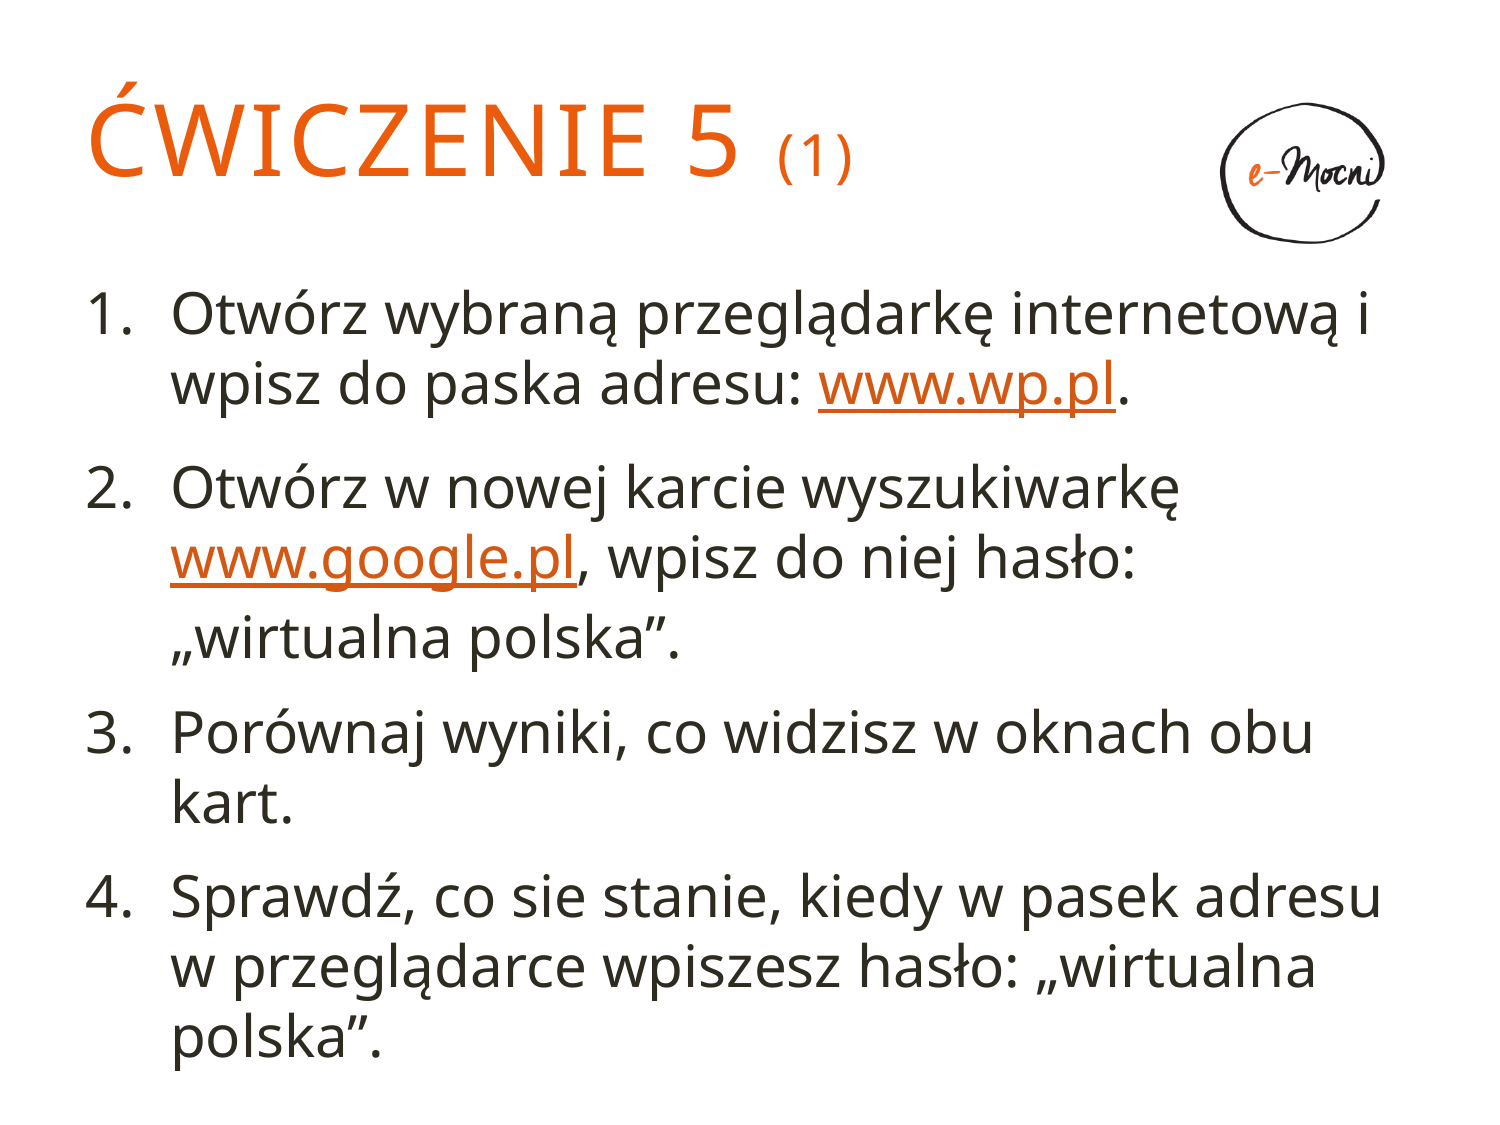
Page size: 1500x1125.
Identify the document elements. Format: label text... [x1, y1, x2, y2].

text_box Otwórz wybraną przeglądarkę internetową i wpisz do paska adresu: www.wp.pl. Otwórz w nowej karcie wyszukiwarkę www.google.pl, wpisz do niej hasło: „wirtualna polska”. Porównaj wyniki, co widzisz w oknach obu kart. Sprawdź, co sie stanie, kiedy w pasek adresu w przeglądarce wpiszesz hasło: „wirtualna polska”. [70, 319, 1441, 1027]
title ĆWICZENIE 5 (1) [70, 53, 1451, 242]
picture [1163, 89, 1442, 257]
